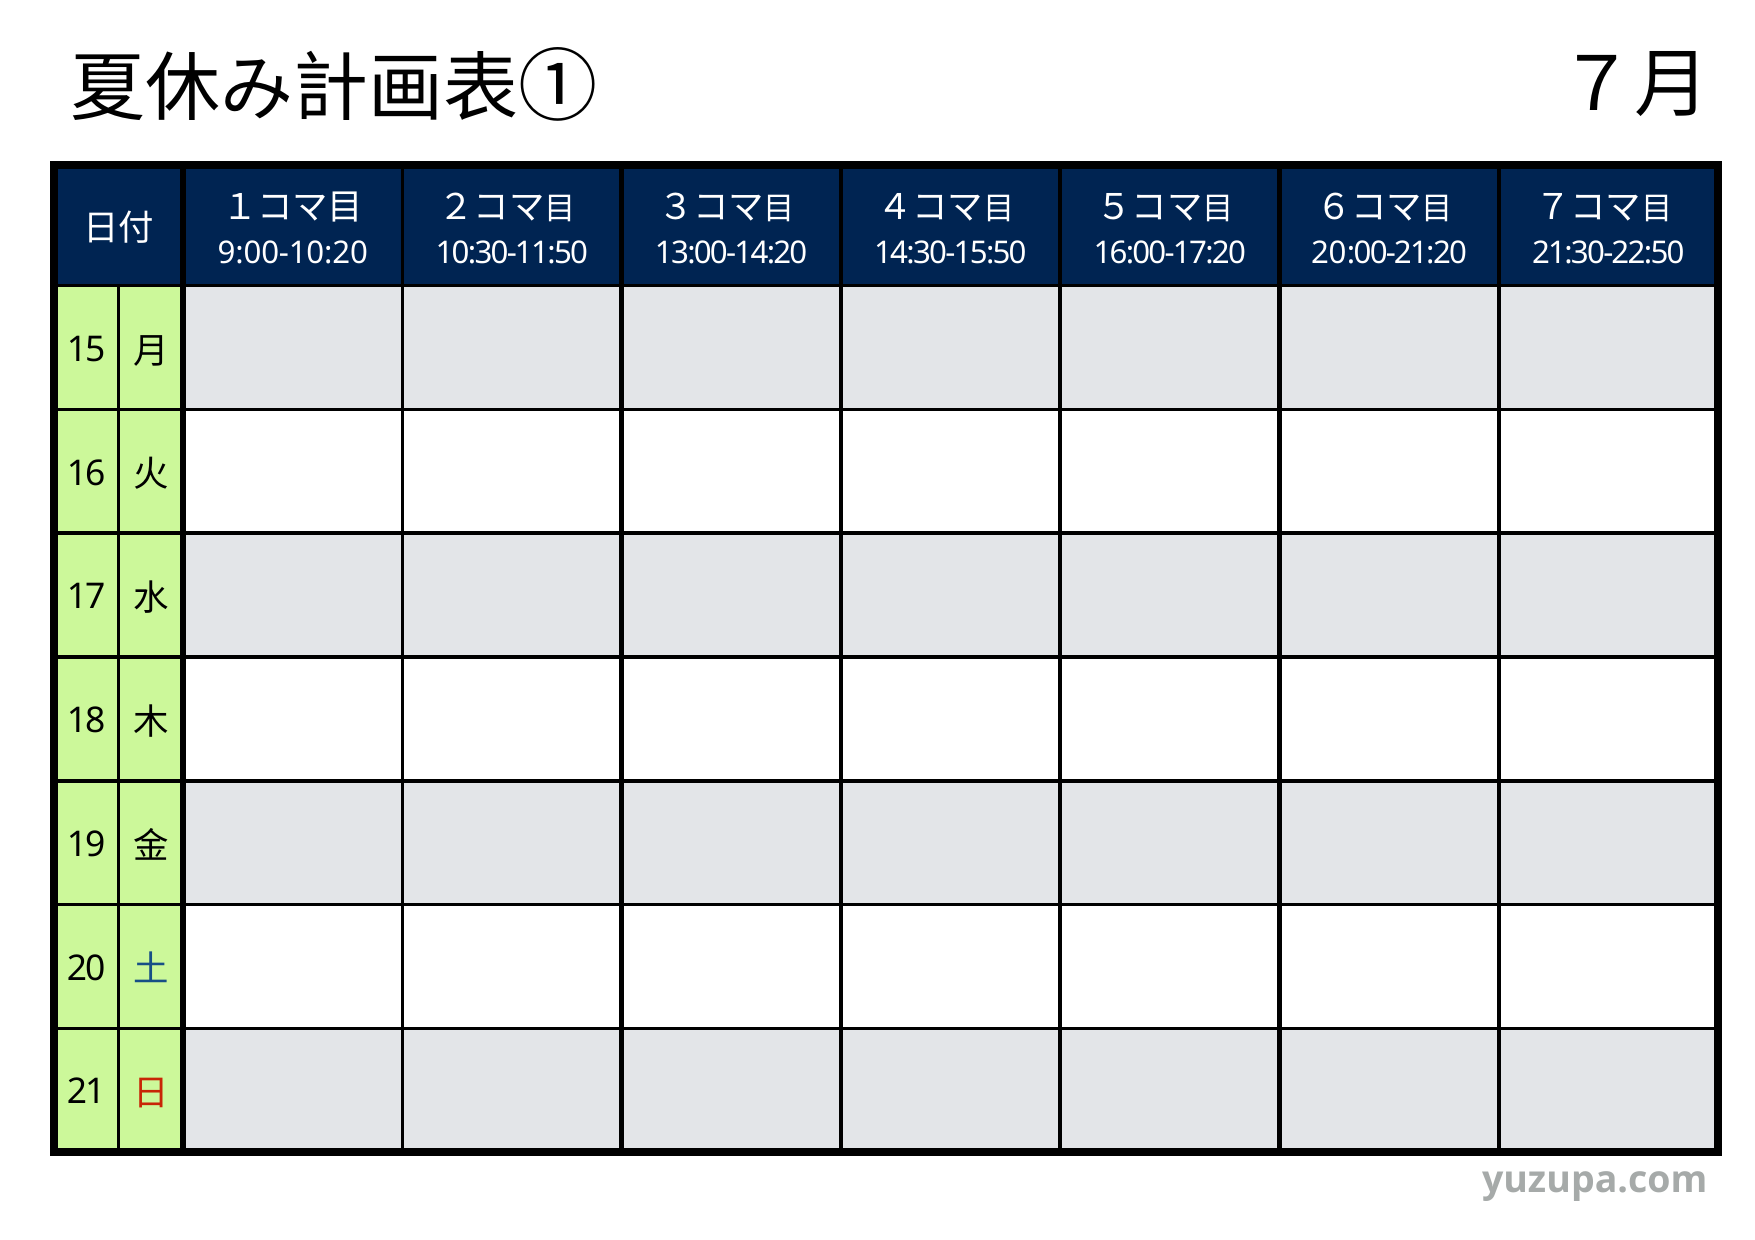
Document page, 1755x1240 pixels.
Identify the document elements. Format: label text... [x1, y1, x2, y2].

table_cell [404, 659, 619, 779]
table_cell [624, 287, 839, 408]
table_cell 16 [58, 411, 117, 531]
table_cell [186, 906, 401, 1027]
table_cell [1282, 411, 1497, 531]
table_cell [624, 659, 839, 779]
table_cell [1501, 287, 1714, 408]
table_cell 水 [120, 535, 180, 655]
table_cell [186, 659, 401, 779]
table_header 日付 [58, 169, 180, 284]
table_cell [843, 906, 1058, 1027]
table_cell [1501, 535, 1714, 655]
table_header ５コマ目16:00-17:20 [1062, 169, 1277, 284]
table_cell [1062, 906, 1277, 1027]
table_cell [1062, 659, 1277, 779]
table_cell [843, 783, 1058, 903]
table_cell [186, 287, 401, 408]
table_cell [404, 411, 619, 531]
table_cell [624, 783, 839, 903]
table_cell [1501, 1030, 1714, 1148]
table_cell [1282, 535, 1497, 655]
table_cell [624, 535, 839, 655]
table_cell 21 [58, 1030, 117, 1148]
table_cell [624, 906, 839, 1027]
table_cell [1501, 783, 1714, 903]
table_cell 火 [120, 411, 180, 531]
table_header １コマ目 9:00-10:20 [186, 169, 401, 284]
table_cell 月 [120, 287, 180, 408]
table_cell [843, 659, 1058, 779]
table_cell [843, 411, 1058, 531]
table_cell [1282, 1030, 1497, 1148]
table_cell [1501, 906, 1714, 1027]
table_cell 日 [120, 1030, 180, 1148]
table_cell [1282, 906, 1497, 1027]
table_cell 木 [120, 659, 180, 779]
table_cell [186, 535, 401, 655]
table_cell [404, 783, 619, 903]
table_cell [1062, 411, 1277, 531]
table_cell [404, 906, 619, 1027]
table_cell [1282, 659, 1497, 779]
table_cell 土 [120, 906, 180, 1027]
text_box 夏休み計画表① [68, 33, 601, 133]
table_header ６コマ目20:00-21:20 [1282, 169, 1497, 284]
table_cell 19 [58, 783, 117, 903]
table_cell 20 [58, 906, 117, 1027]
table_cell [404, 287, 619, 408]
table_cell [1501, 411, 1714, 531]
table_header ２コマ目10:30-11:50 [404, 169, 619, 284]
table_cell 金 [120, 783, 180, 903]
table_cell [1062, 535, 1277, 655]
table_header ７コマ目21:30-22:50 [1501, 169, 1714, 284]
text_box ７月 [1556, 33, 1712, 128]
table_cell [843, 535, 1058, 655]
table_cell [843, 287, 1058, 408]
table_cell 18 [58, 659, 117, 779]
table_cell [186, 411, 401, 531]
table_cell [624, 411, 839, 531]
text_box yuzupa.com [1478, 1167, 1712, 1202]
table_cell [404, 1030, 619, 1148]
table_cell [186, 1030, 401, 1148]
table_cell [186, 783, 401, 903]
table_cell 15 [58, 287, 117, 408]
table_cell [1062, 1030, 1277, 1148]
table_cell [1282, 783, 1497, 903]
table_header ４コマ目14:30-15:50 [843, 169, 1058, 284]
table_cell [404, 535, 619, 655]
table_cell [1282, 287, 1497, 408]
table_cell [1501, 659, 1714, 779]
table_cell [624, 1030, 839, 1148]
table_cell [843, 1030, 1058, 1148]
table_header ３コマ目13:00-14:20 [624, 169, 839, 284]
table_cell [1062, 287, 1277, 408]
table_cell [1062, 783, 1277, 903]
table_cell 17 [58, 535, 117, 655]
